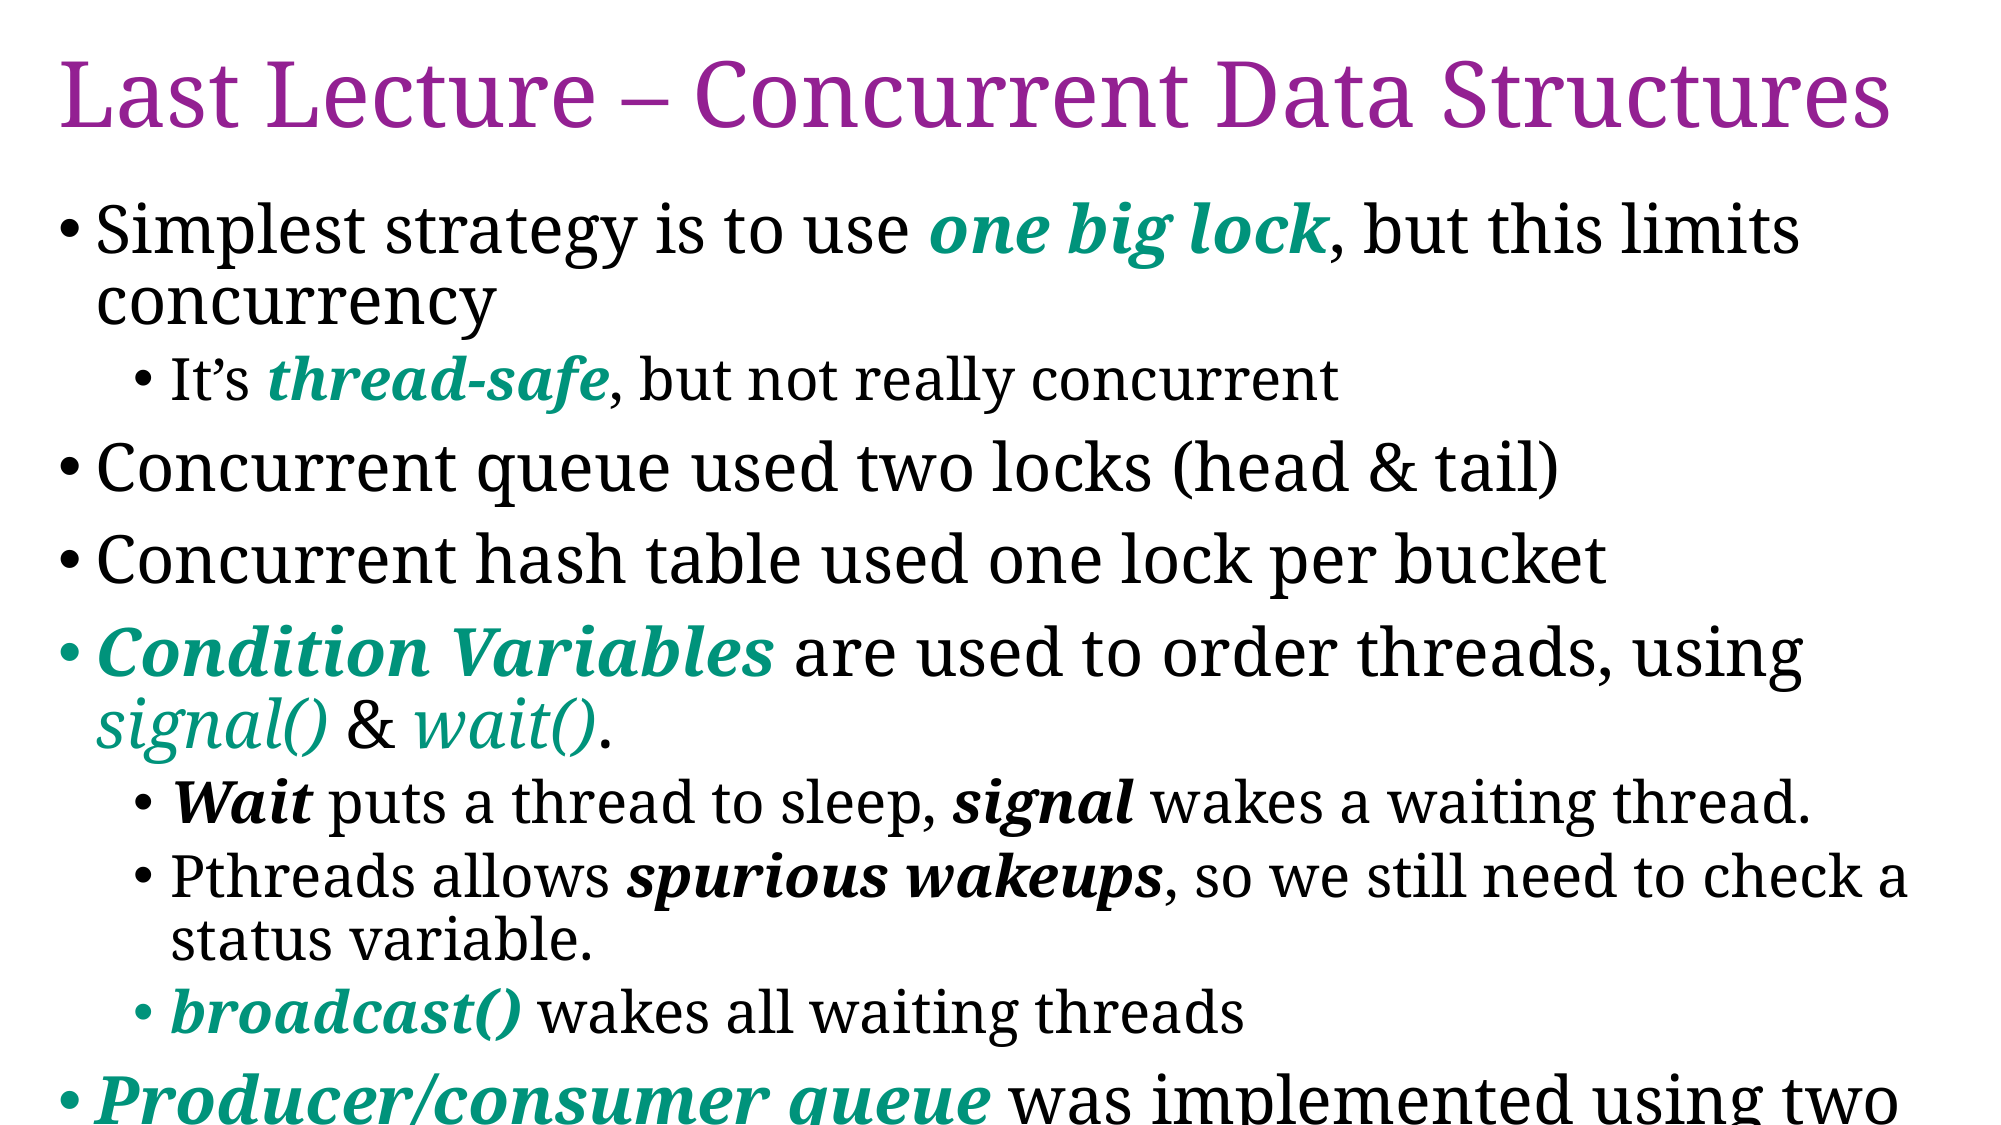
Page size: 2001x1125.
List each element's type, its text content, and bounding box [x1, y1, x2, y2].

title Last Lecture – Concurrent Data Structures [43, 25, 1953, 171]
list Simplest strategy is to use one big lock, but this limits concurrency It’s thread-safe, but not really concurrent Concurrent queue used two locks (head & tail) Concurrent hash table used one lock per bucket Condition Variables are used to order threads, using signal() & wait(). Wait puts a thread to sleep, signal wakes a waiting thread. Pthreads allows spurious wakeups, so we still need to check a status variable. broadcast() wakes all waiting threads Producer/consumer queue was implemented using two condition variables. [43, 188, 1953, 1106]
